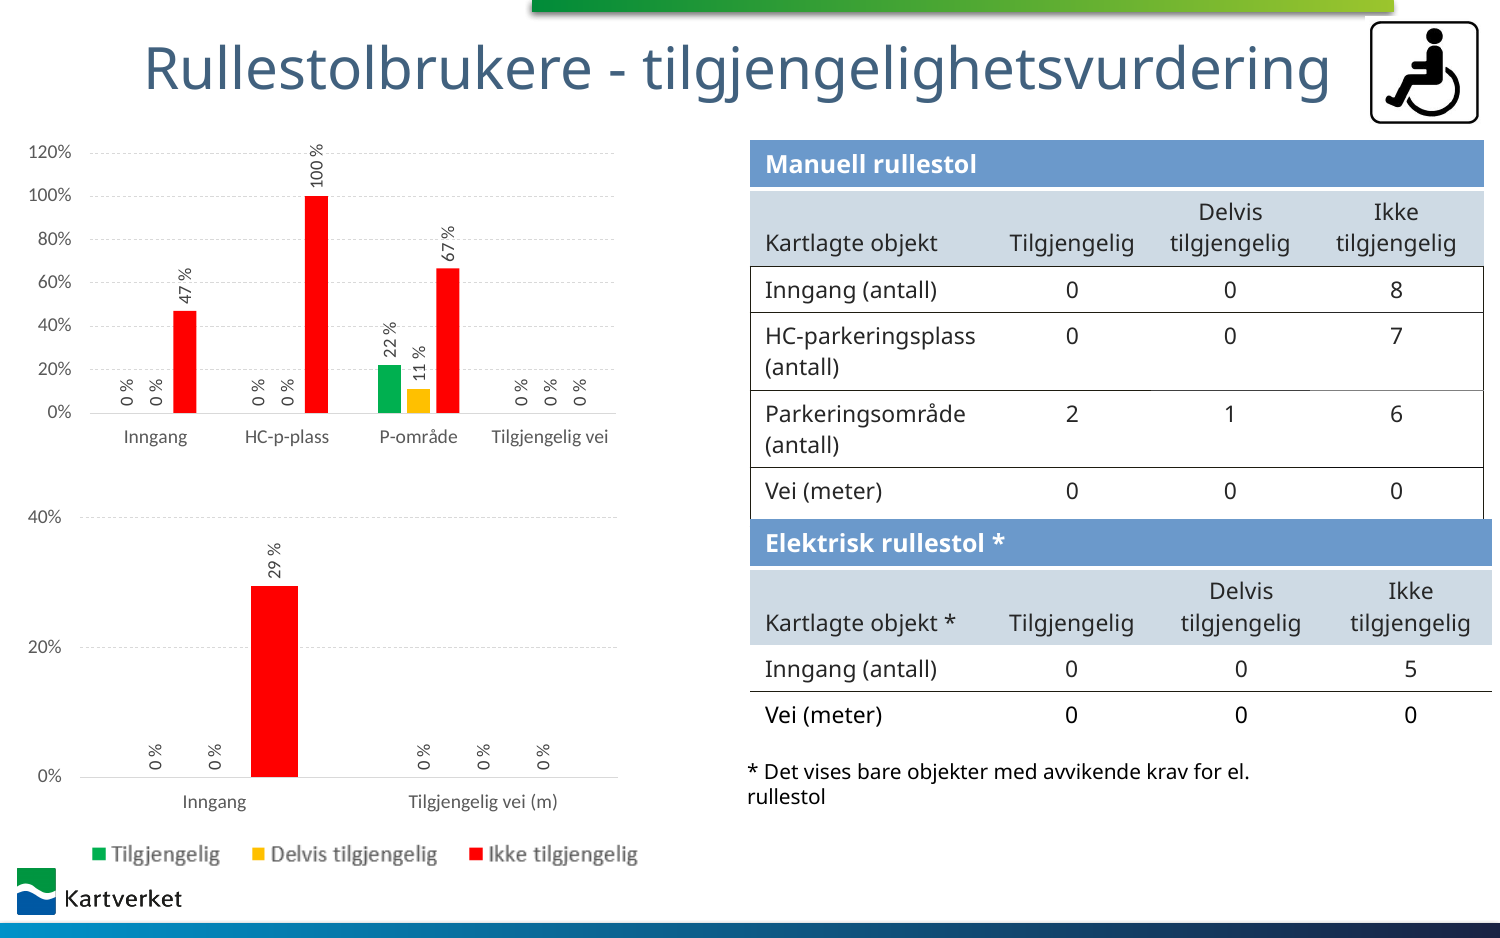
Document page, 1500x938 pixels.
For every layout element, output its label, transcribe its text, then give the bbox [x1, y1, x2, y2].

table_cell Kartlagte objekt * [750, 570, 991, 645]
text_box * Det vises bare objekter med avvikende krav for el. rullestol [732, 751, 1317, 816]
table_cell Delvis tilgjengelig [1153, 570, 1330, 645]
table_cell Kartlagte objekt [750, 191, 994, 266]
table_cell 0 [1151, 267, 1310, 312]
picture [20, 499, 630, 822]
table_cell 0 [1153, 692, 1330, 738]
table_header Manuell rullestol [750, 140, 1484, 187]
table_cell 5 [1330, 645, 1492, 691]
table_cell Ikke tilgjengelig [1330, 570, 1492, 645]
text_box Rullestolbrukere - tilgjengelighetsvurdering [39, 12, 1348, 109]
table_cell Delvis tilgjengelig [1151, 191, 1310, 266]
picture [86, 838, 643, 870]
table_cell 0 [1153, 645, 1330, 691]
table_cell 0 [991, 645, 1153, 691]
table_cell Tilgjengelig [991, 570, 1153, 645]
table_cell 0 [994, 267, 1151, 312]
table_cell 0 [994, 468, 1151, 519]
table_cell Inngang (antall) [751, 267, 994, 312]
table_cell 8 [1310, 267, 1483, 312]
table_cell 0 [1330, 692, 1492, 738]
table_cell 1 [1151, 391, 1310, 467]
table_cell 7 [1310, 313, 1483, 390]
table_cell Vei (meter) [750, 692, 991, 738]
table_cell 0 [991, 692, 1153, 738]
table_cell 0 [994, 313, 1151, 390]
picture [1365, 16, 1484, 129]
table_cell 2 [994, 391, 1151, 467]
table_cell Ikke tilgjengelig [1310, 191, 1484, 266]
table_cell 0 [1151, 313, 1310, 390]
table_header Elektrisk rullestol * [750, 519, 1492, 566]
table_cell 0 [1151, 468, 1310, 519]
table_cell HC-parkeringsplass (antall) [751, 313, 994, 390]
table_cell 6 [1310, 391, 1483, 467]
table_cell 0 [1310, 468, 1483, 519]
table_cell Inngang (antall) [750, 645, 991, 691]
table_cell Vei (meter) [751, 468, 994, 519]
table_cell Tilgjengelig [994, 191, 1151, 266]
table_cell Parkeringsområde (antall) [751, 391, 994, 467]
picture [20, 135, 629, 457]
